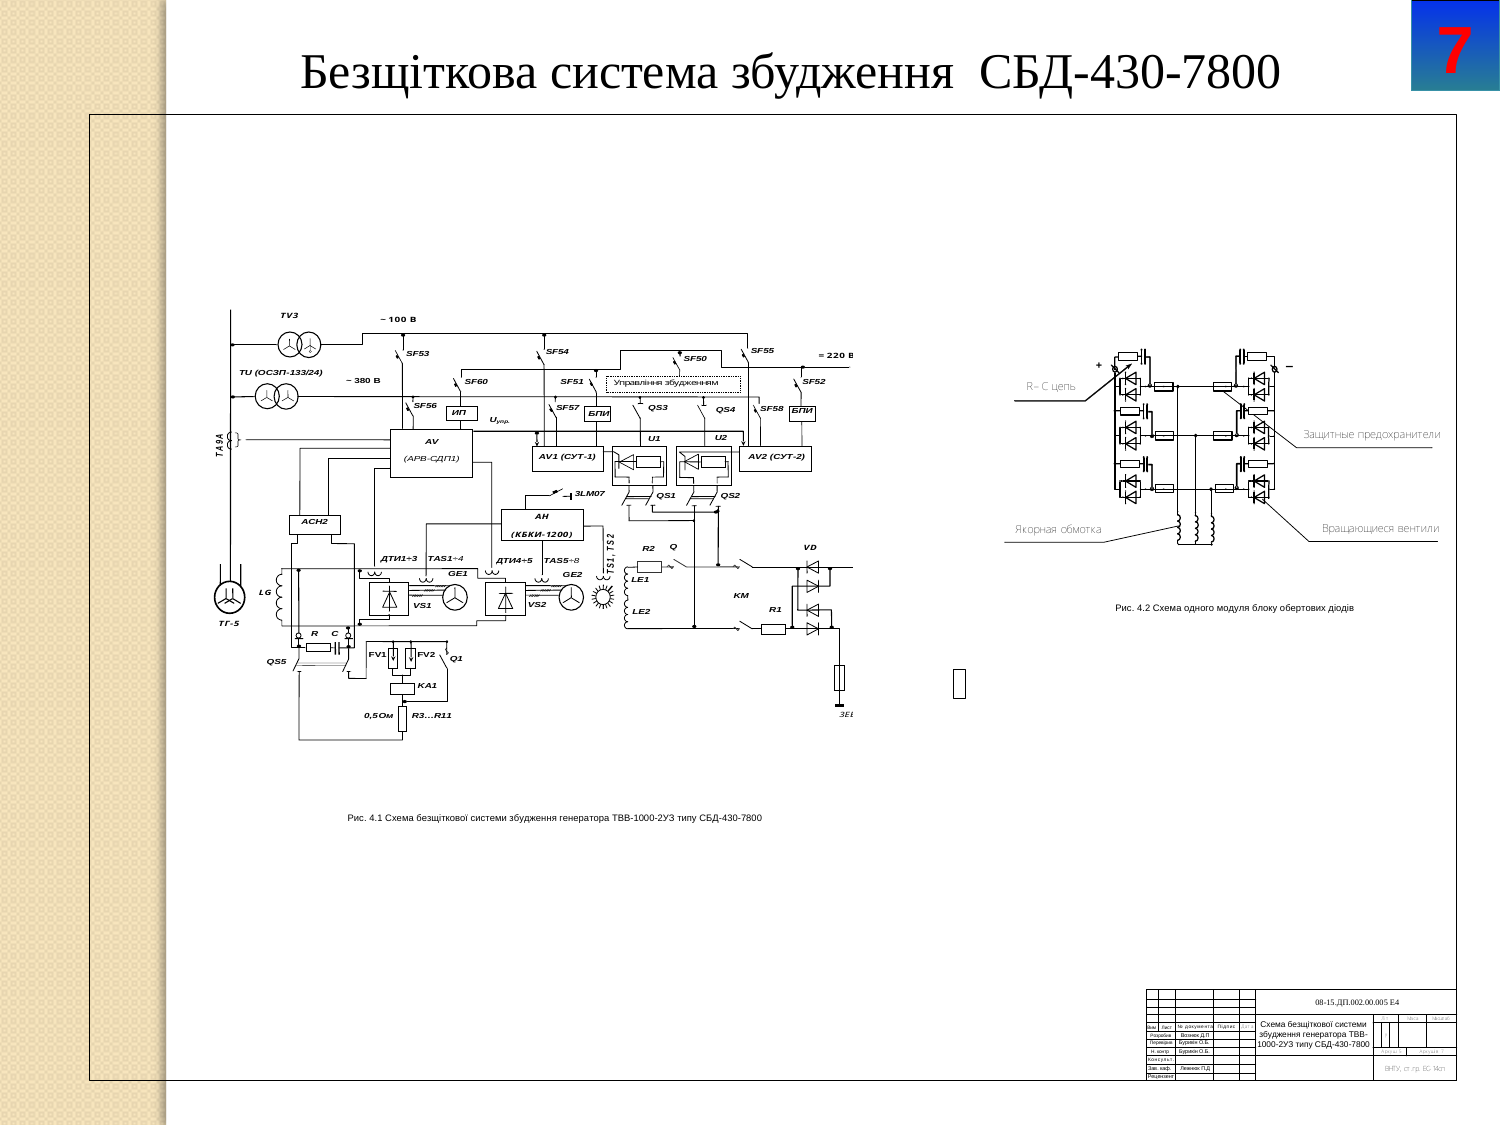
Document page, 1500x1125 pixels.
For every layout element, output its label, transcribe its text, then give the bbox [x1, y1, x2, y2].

picture [88, 113, 1459, 1082]
text_box Безщіткова система збудження СБД-430-7800 [147, 30, 1435, 106]
text_box 7 [1411, 0, 1500, 91]
